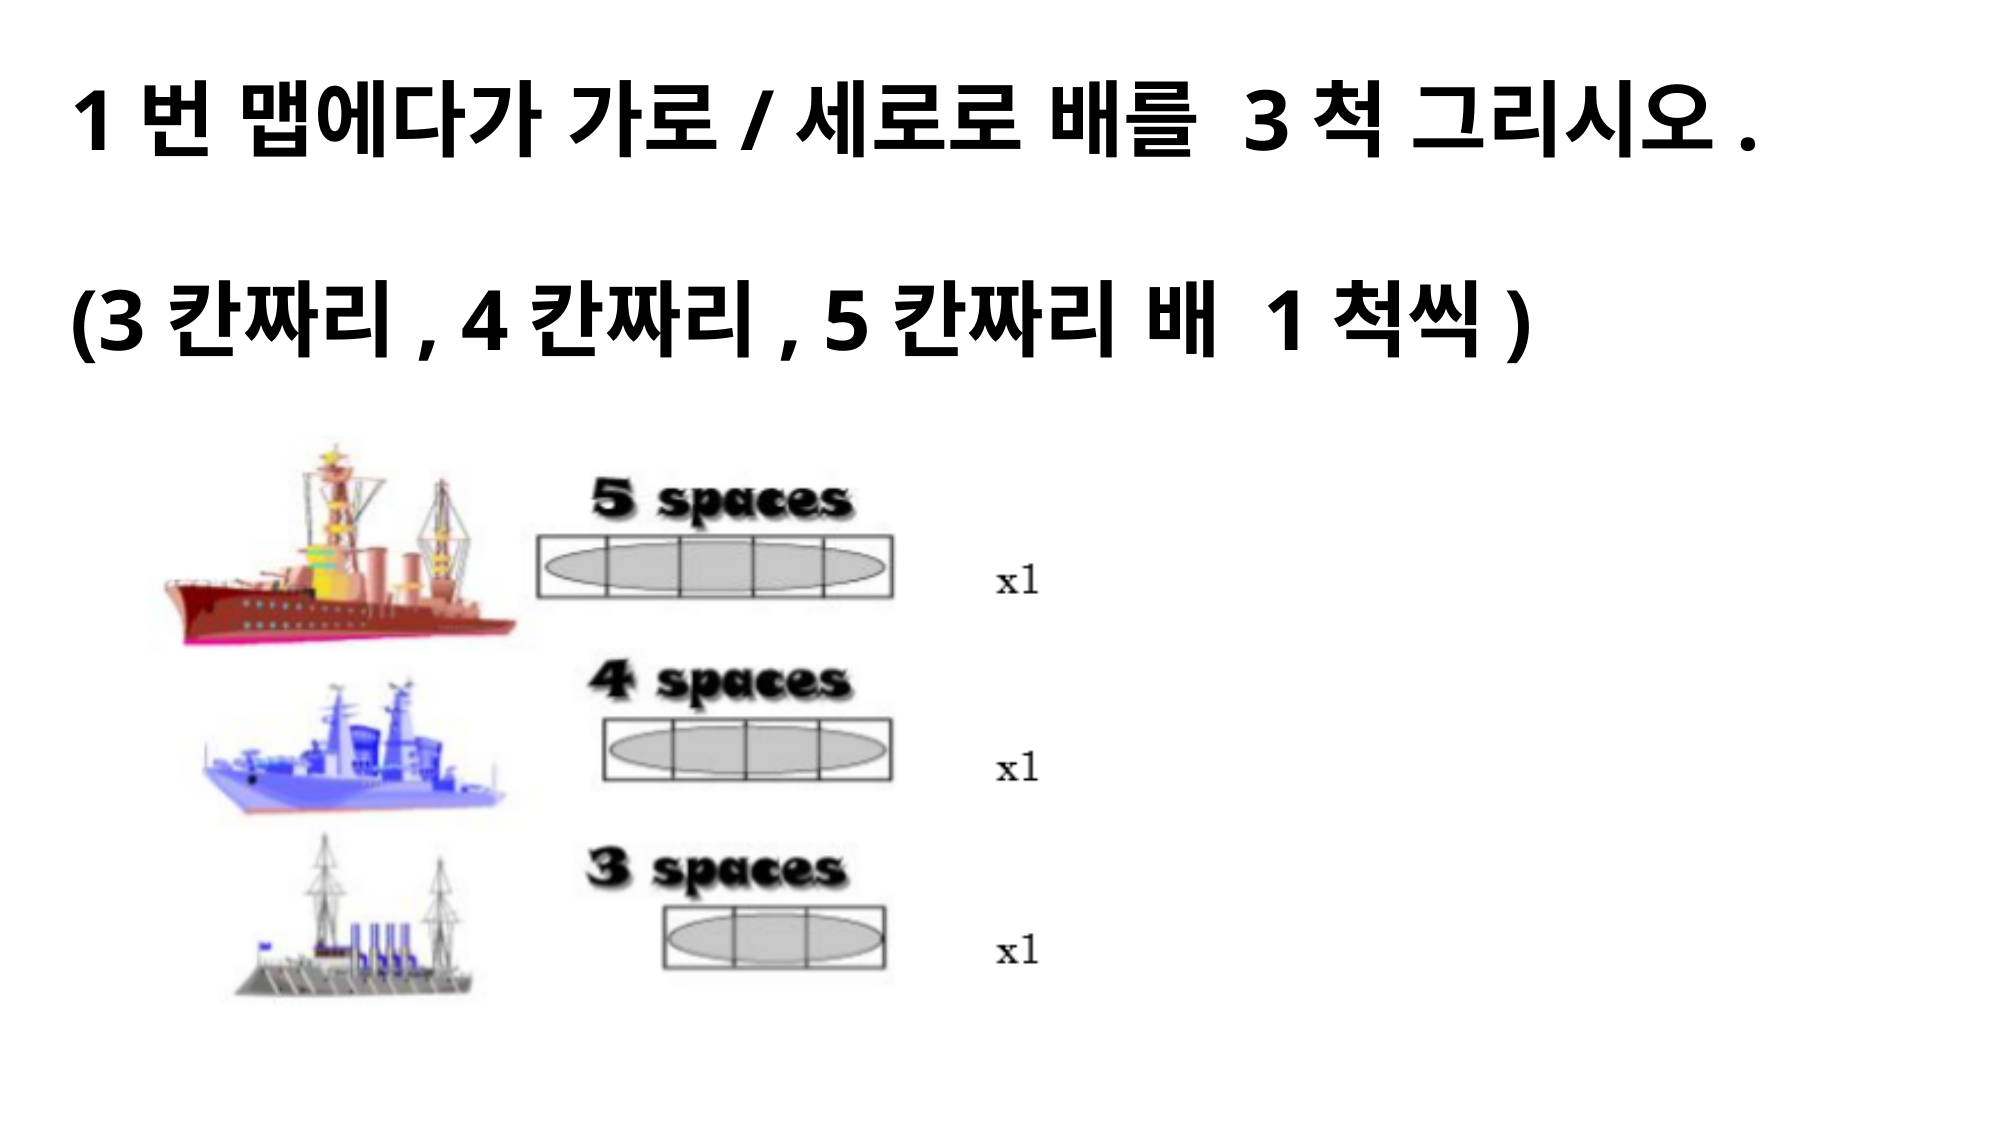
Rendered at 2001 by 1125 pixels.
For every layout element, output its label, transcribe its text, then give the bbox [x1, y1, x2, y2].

text_box 1번 맵에다가 가로/세로로 배를 3척 그리시오. (3칸짜리, 4칸짜리, 5칸짜리 배 1척씩) [56, 59, 1808, 375]
picture [148, 377, 1093, 1027]
